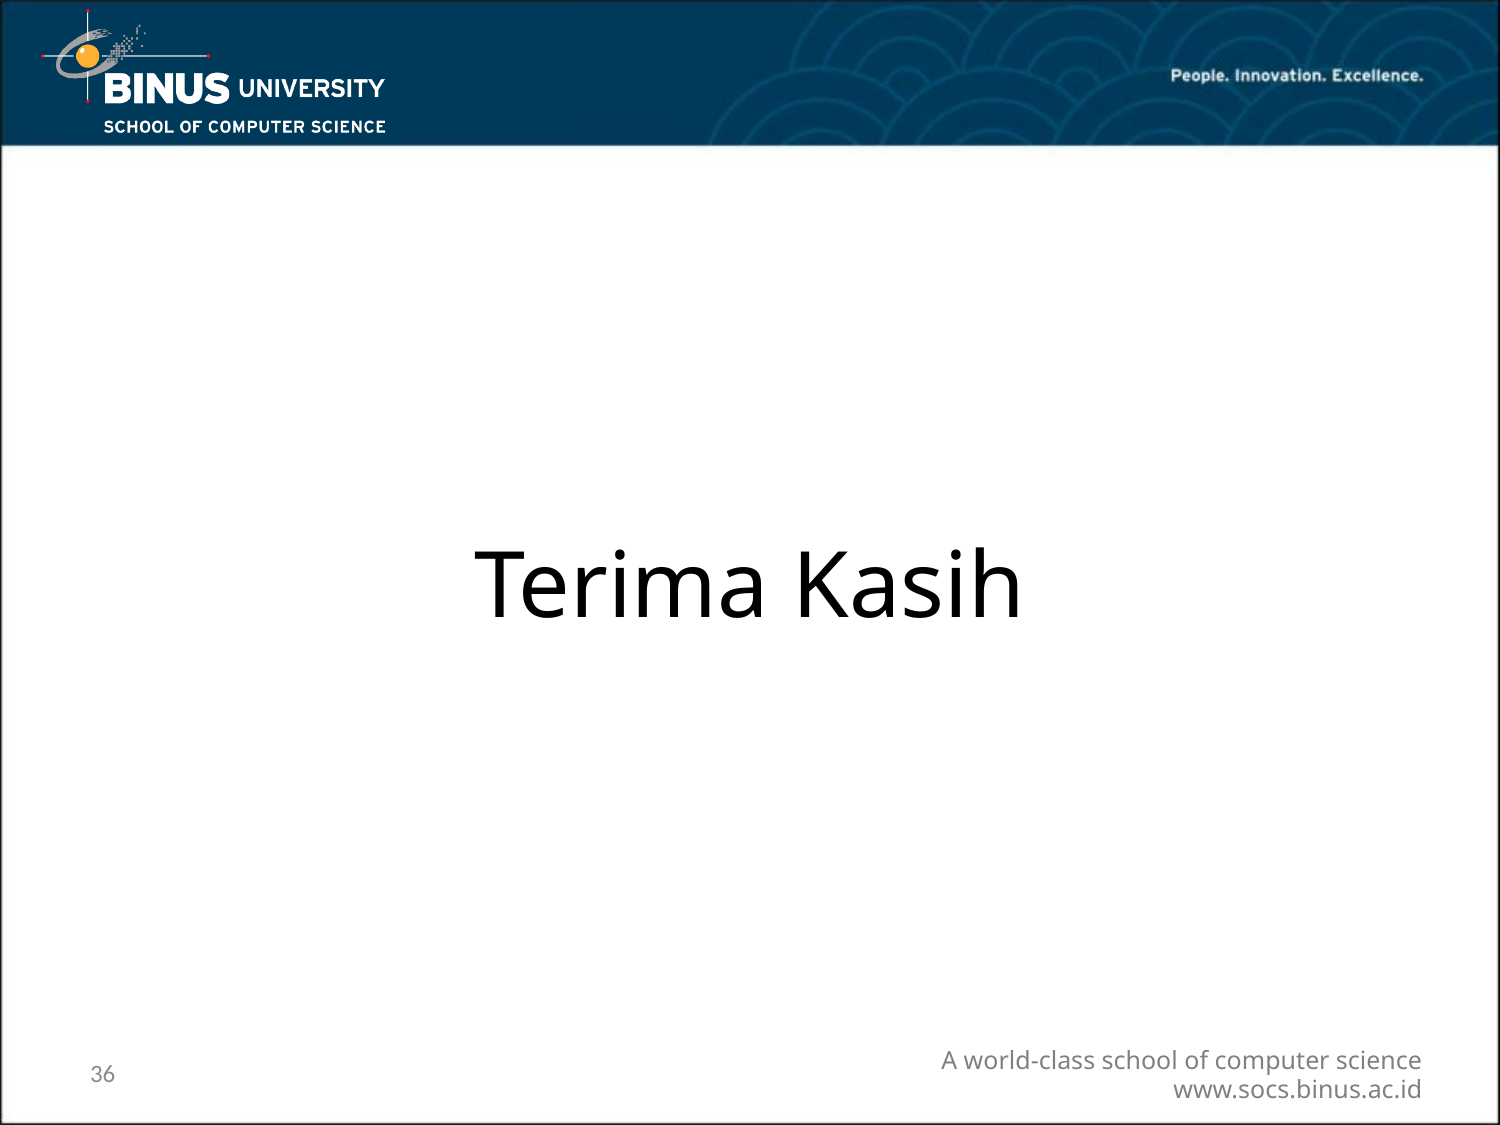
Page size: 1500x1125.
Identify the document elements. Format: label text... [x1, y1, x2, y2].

picture [0, 0, 1500, 1125]
slide_number 36 [75, 1042, 425, 1103]
title Terima Kasih [75, 512, 1425, 650]
